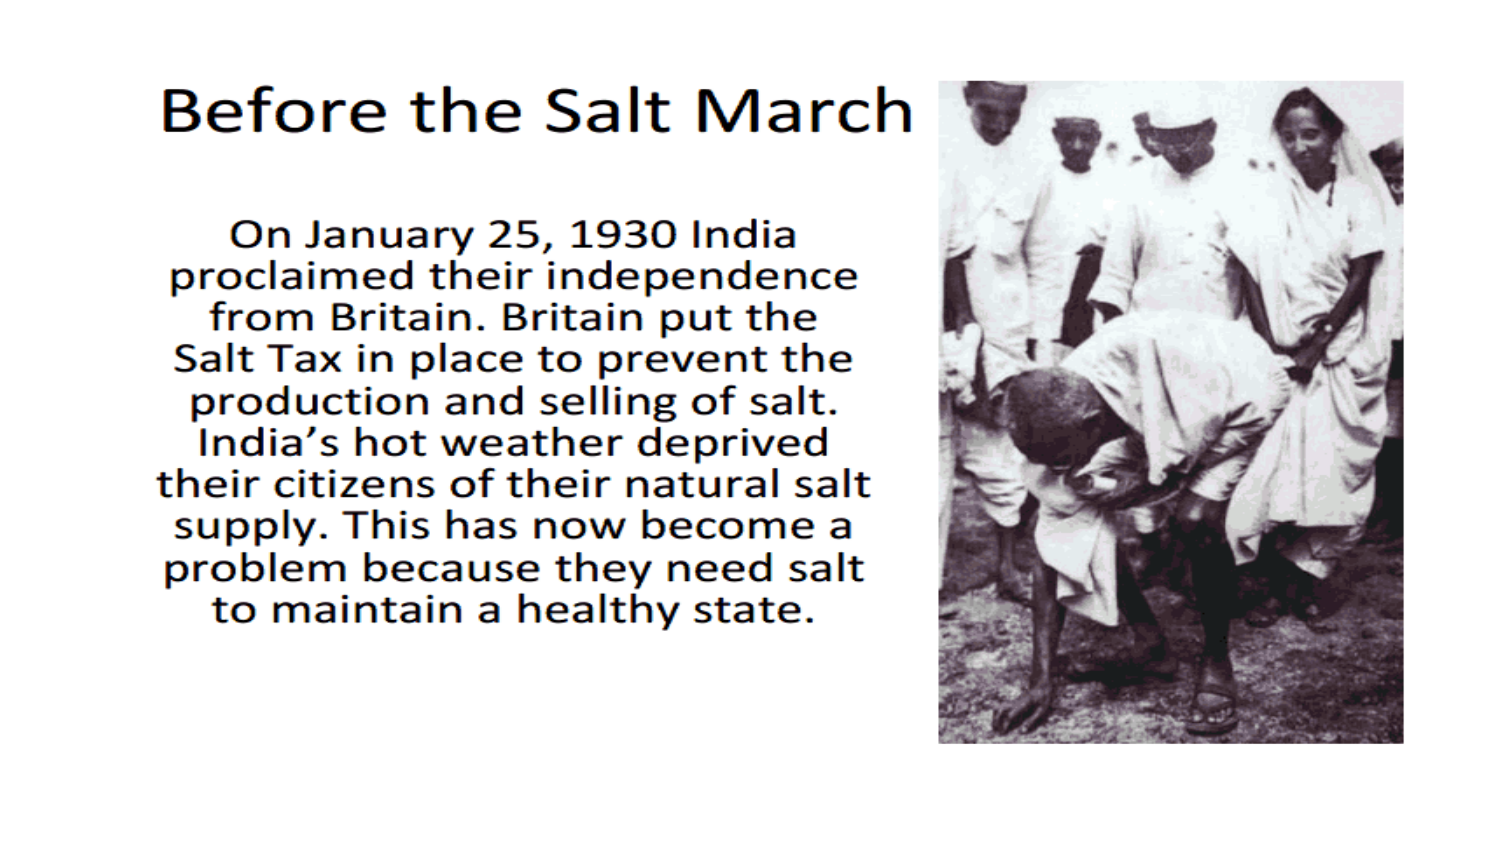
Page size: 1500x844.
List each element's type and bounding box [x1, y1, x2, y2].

text_box [54, 8, 1453, 835]
